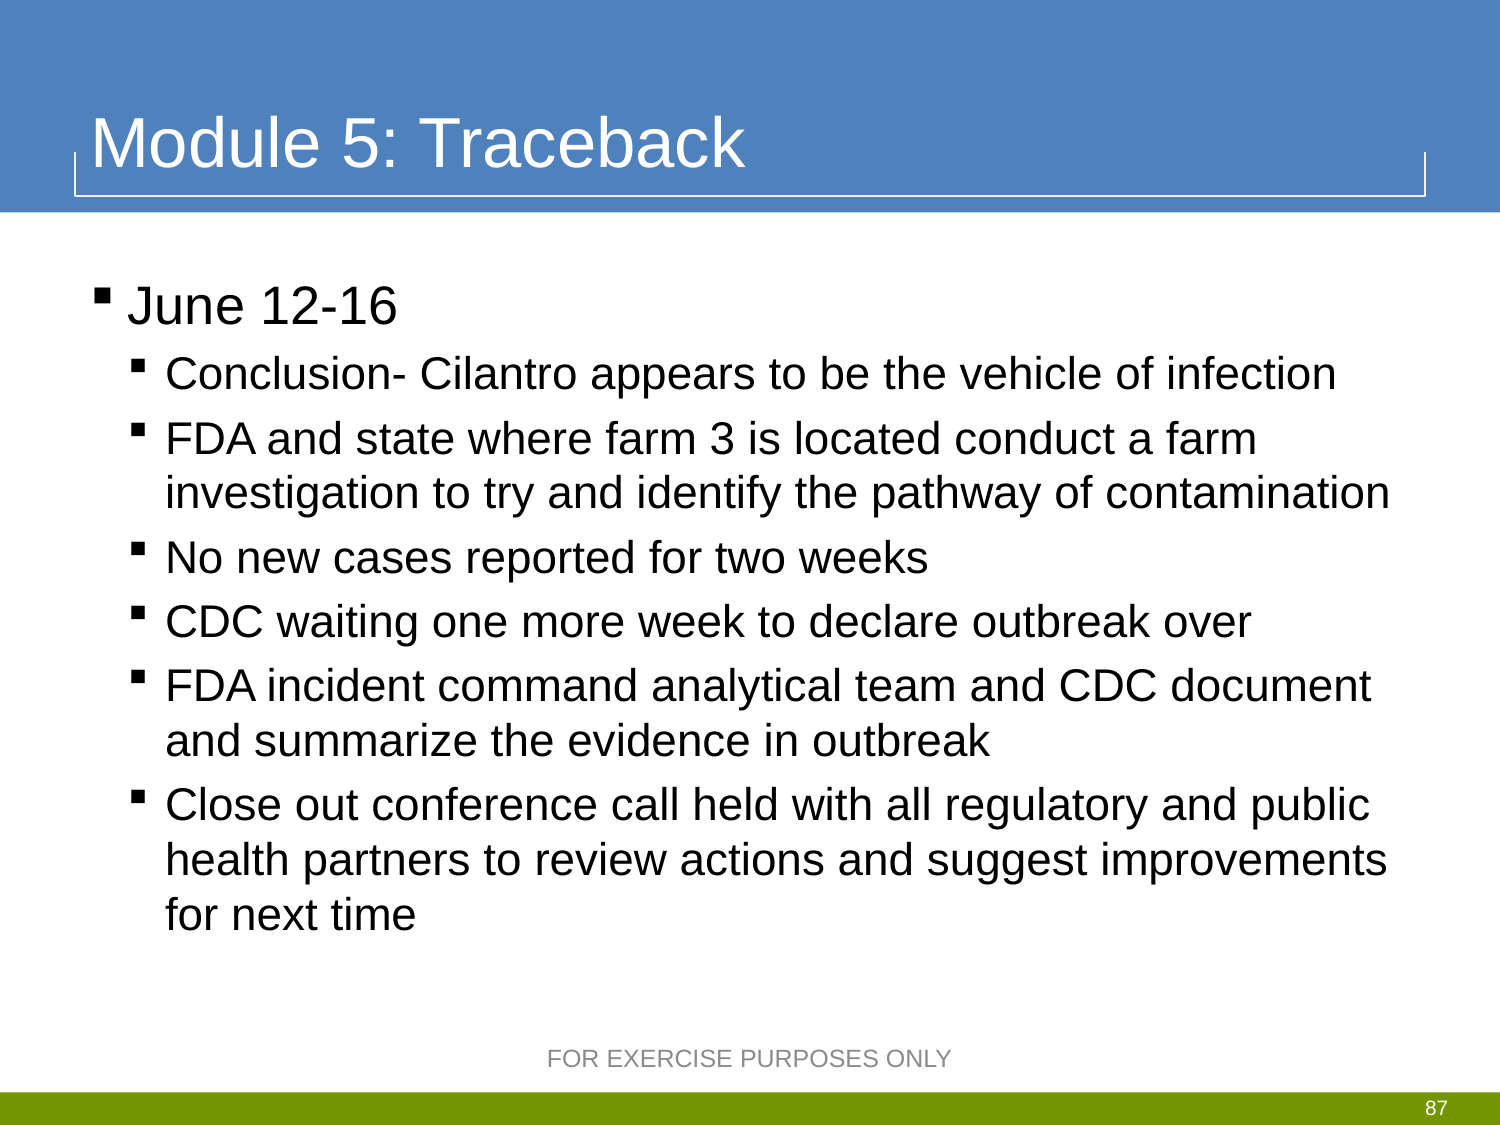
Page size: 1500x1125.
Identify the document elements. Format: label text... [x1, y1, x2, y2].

title Module 5: Traceback [74, 44, 1426, 233]
footer FOR EXERCISE PURPOSES ONLY [512, 1042, 988, 1103]
list June 12-16 Conclusion- Cilantro appears to be the vehicle of infection FDA and state where farm 3 is located conduct a farm investigation to try and identify the pathway of contamination No new cases reported for two weeks CDC waiting one more week to declare outbreak over FDA incident command analytical team and CDC document and summarize the evidence in outbreak Close out conference call held with all regulatory and public health partners to review actions and suggest improvements for next time [74, 262, 1426, 1006]
